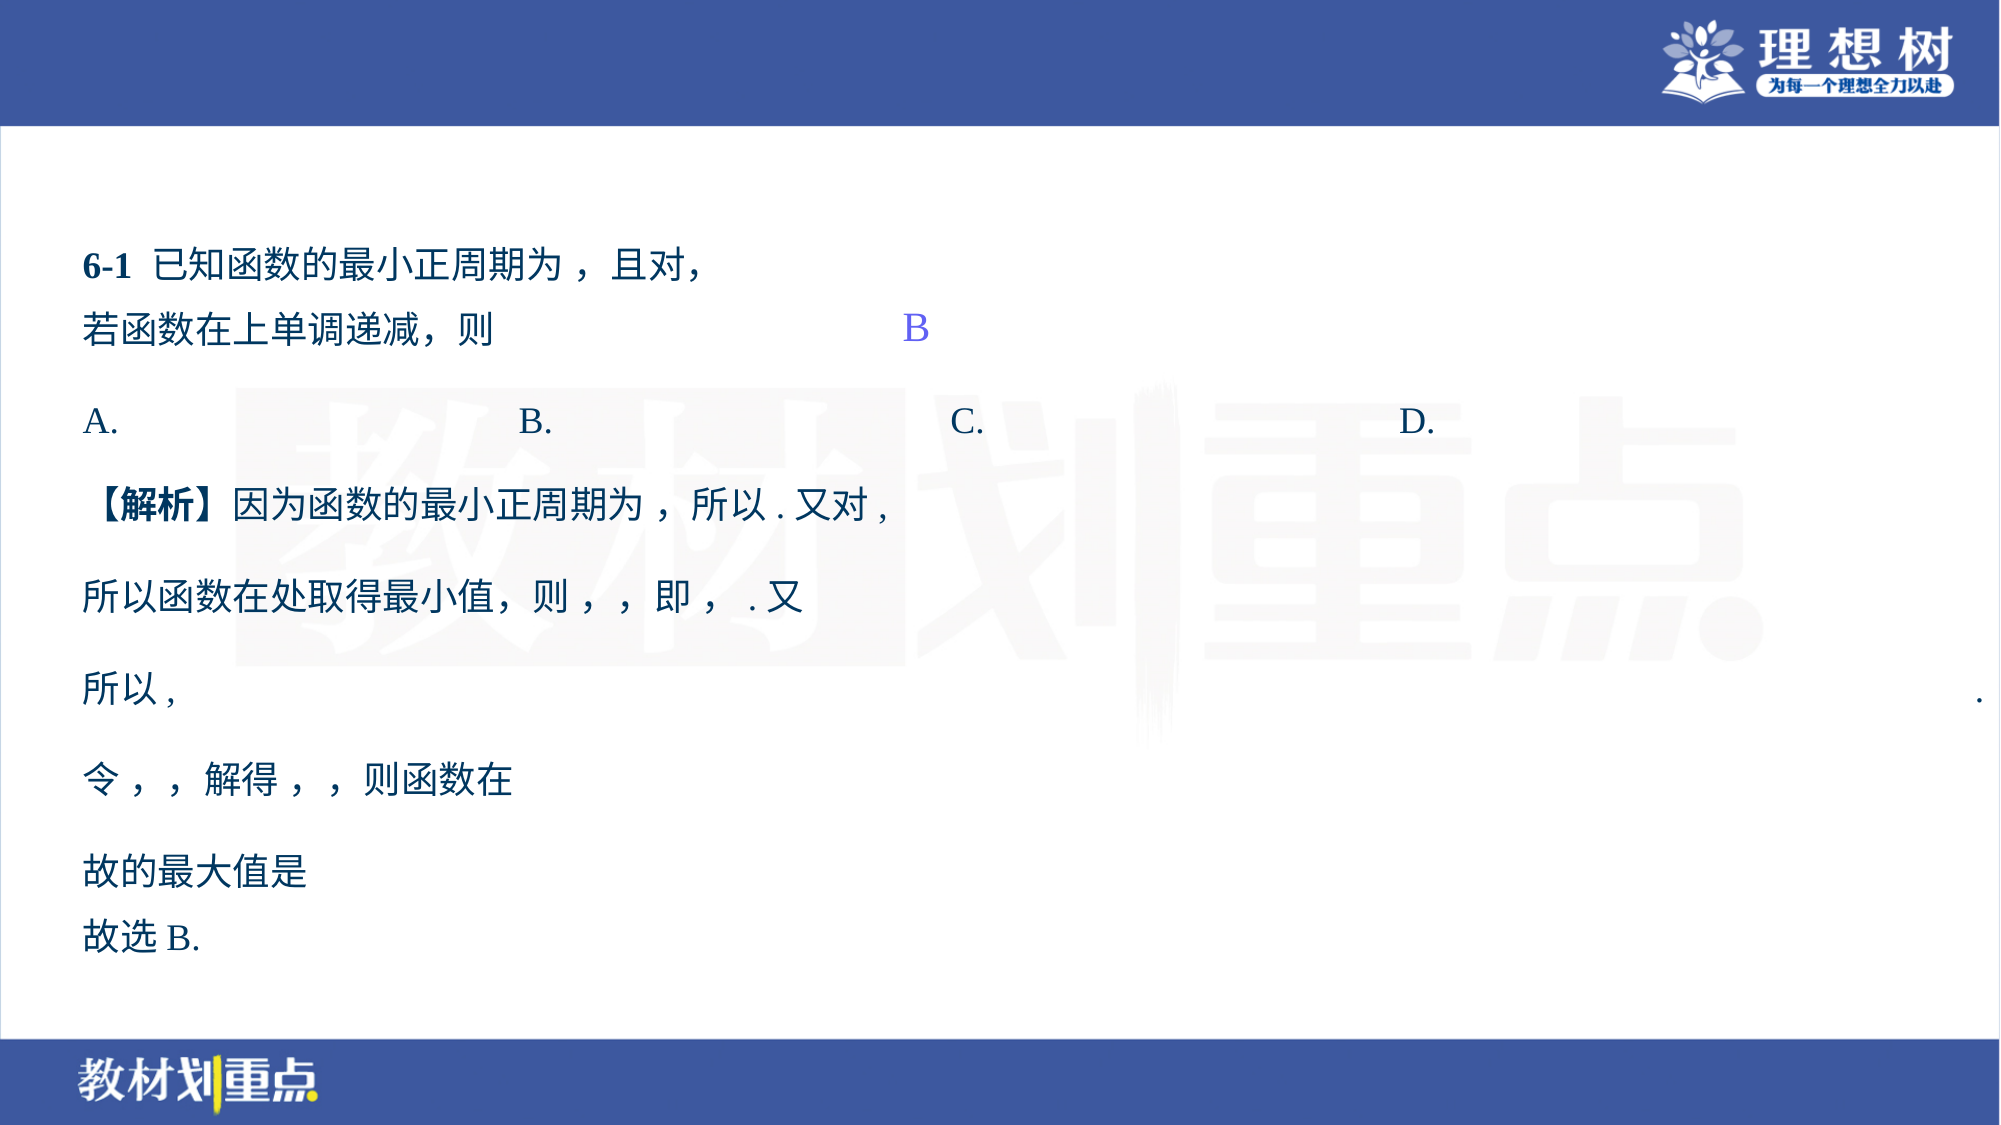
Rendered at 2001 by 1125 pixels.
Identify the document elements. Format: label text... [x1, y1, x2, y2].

text_box B [887, 297, 946, 348]
picture [0, 0, 2000, 1125]
